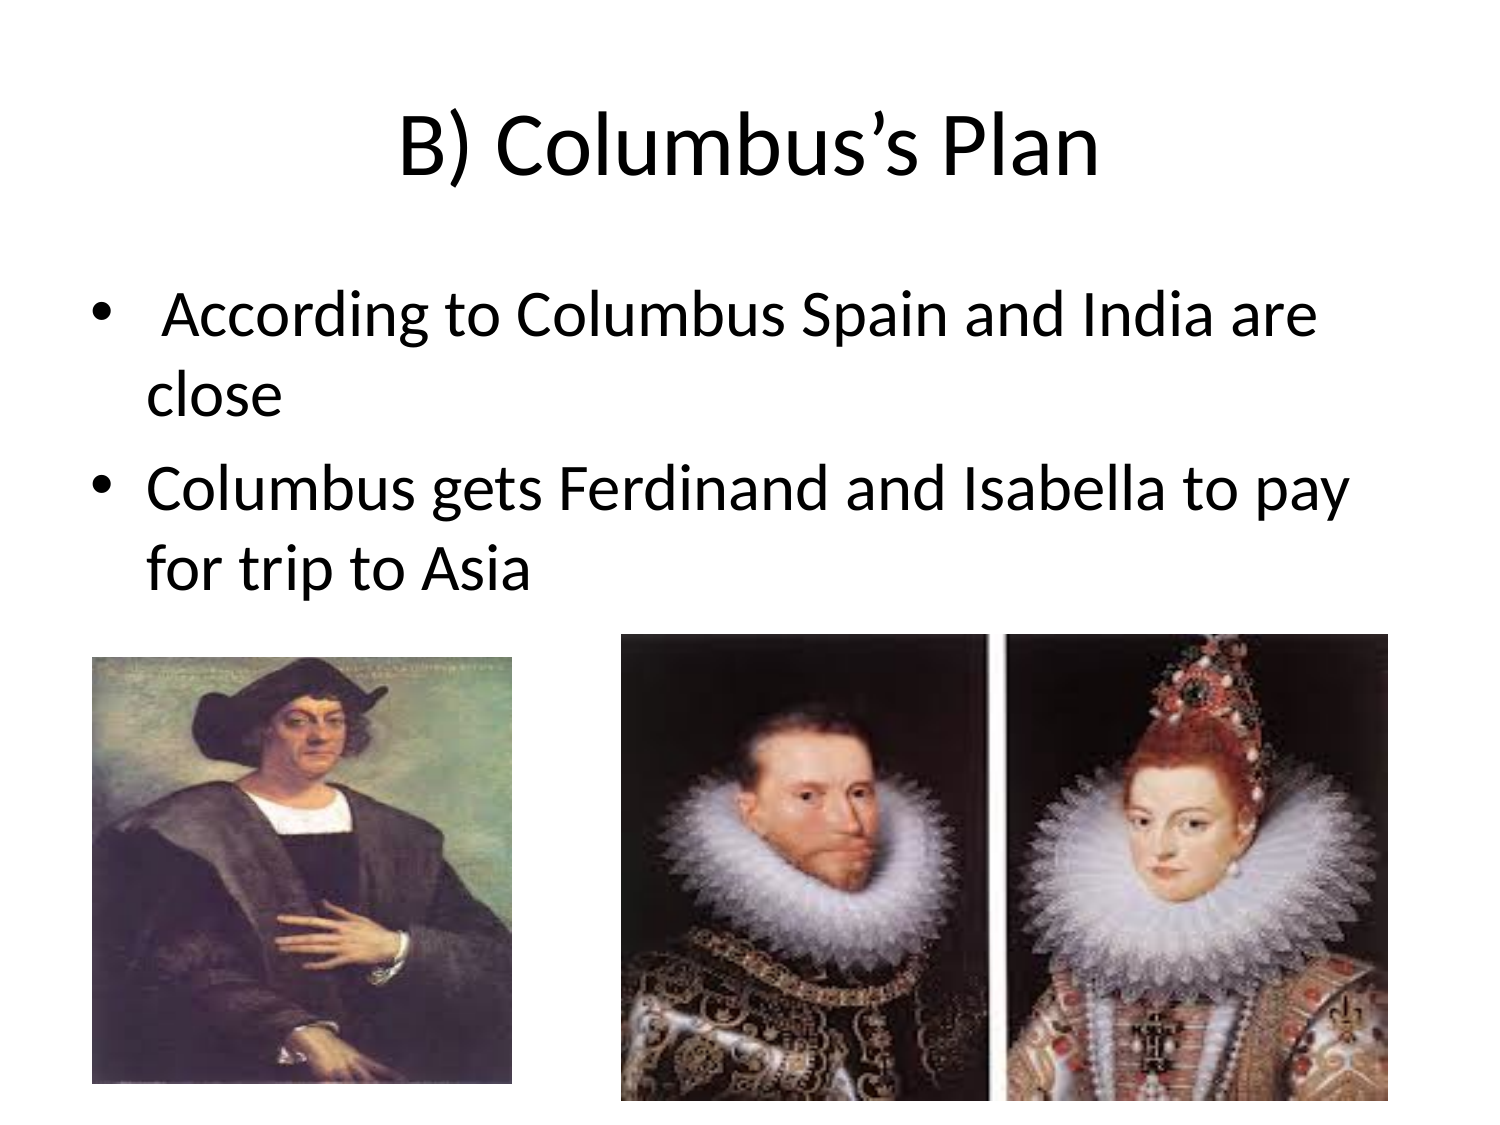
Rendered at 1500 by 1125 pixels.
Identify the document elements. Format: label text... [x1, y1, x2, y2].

picture [92, 657, 512, 1084]
picture [621, 634, 1389, 1101]
title B) Columbus’s Plan [75, 45, 1425, 233]
list According to Columbus Spain and India are close Columbus gets Ferdinand and Isabella to pay for trip to Asia [75, 262, 1425, 1005]
